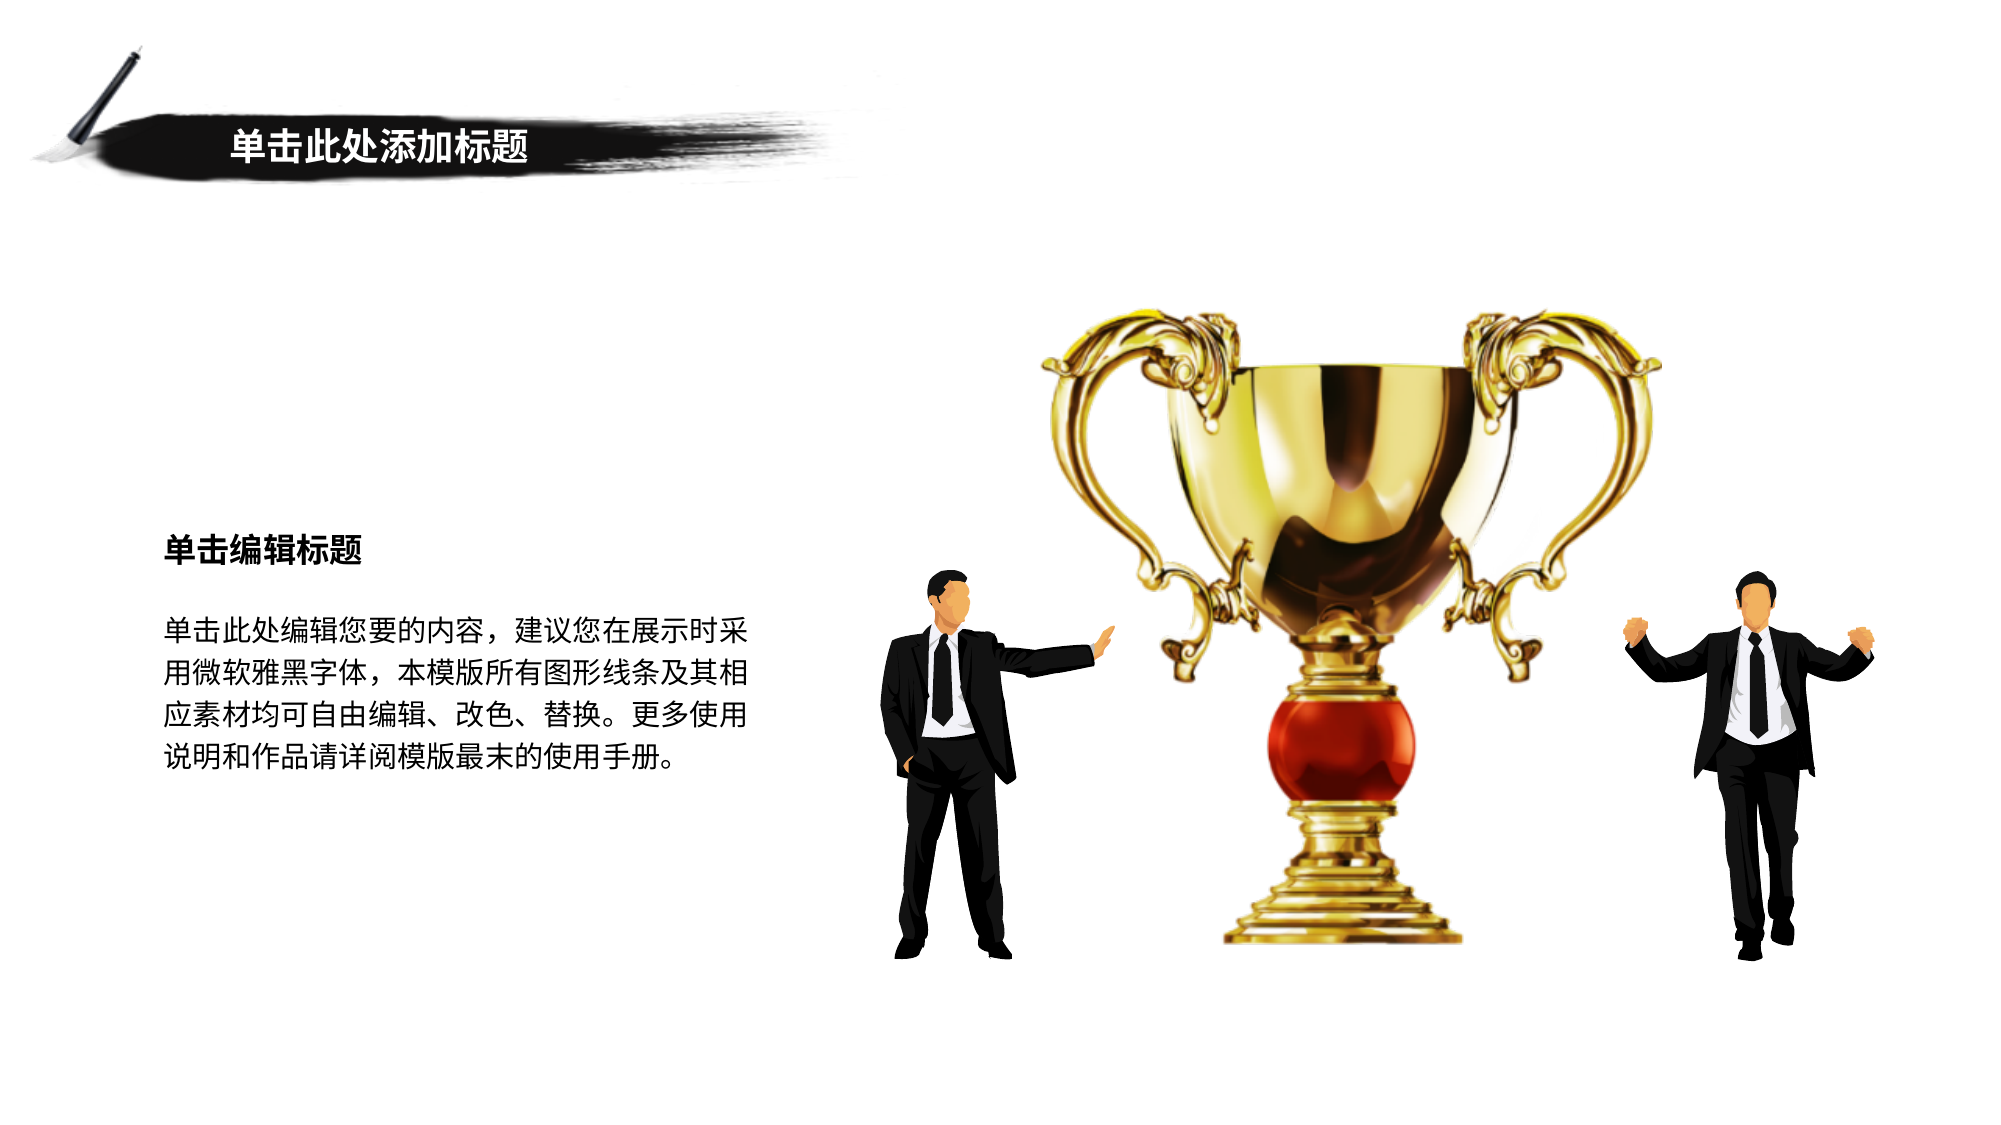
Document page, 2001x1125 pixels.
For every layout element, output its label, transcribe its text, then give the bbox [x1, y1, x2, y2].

text_box 单击编辑标题 [163, 528, 616, 569]
text_box 单击此处编辑您要的内容，建议您在展示时采用微软雅黑字体，本模版所有图形线条及其相应素材均可自由编辑、改色、替换。更多使用说明和作品请详阅模版最末的使用手册。 [163, 605, 760, 773]
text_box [878, 568, 1118, 962]
picture [996, 264, 1662, 987]
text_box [1623, 571, 1877, 962]
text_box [24, 35, 906, 194]
